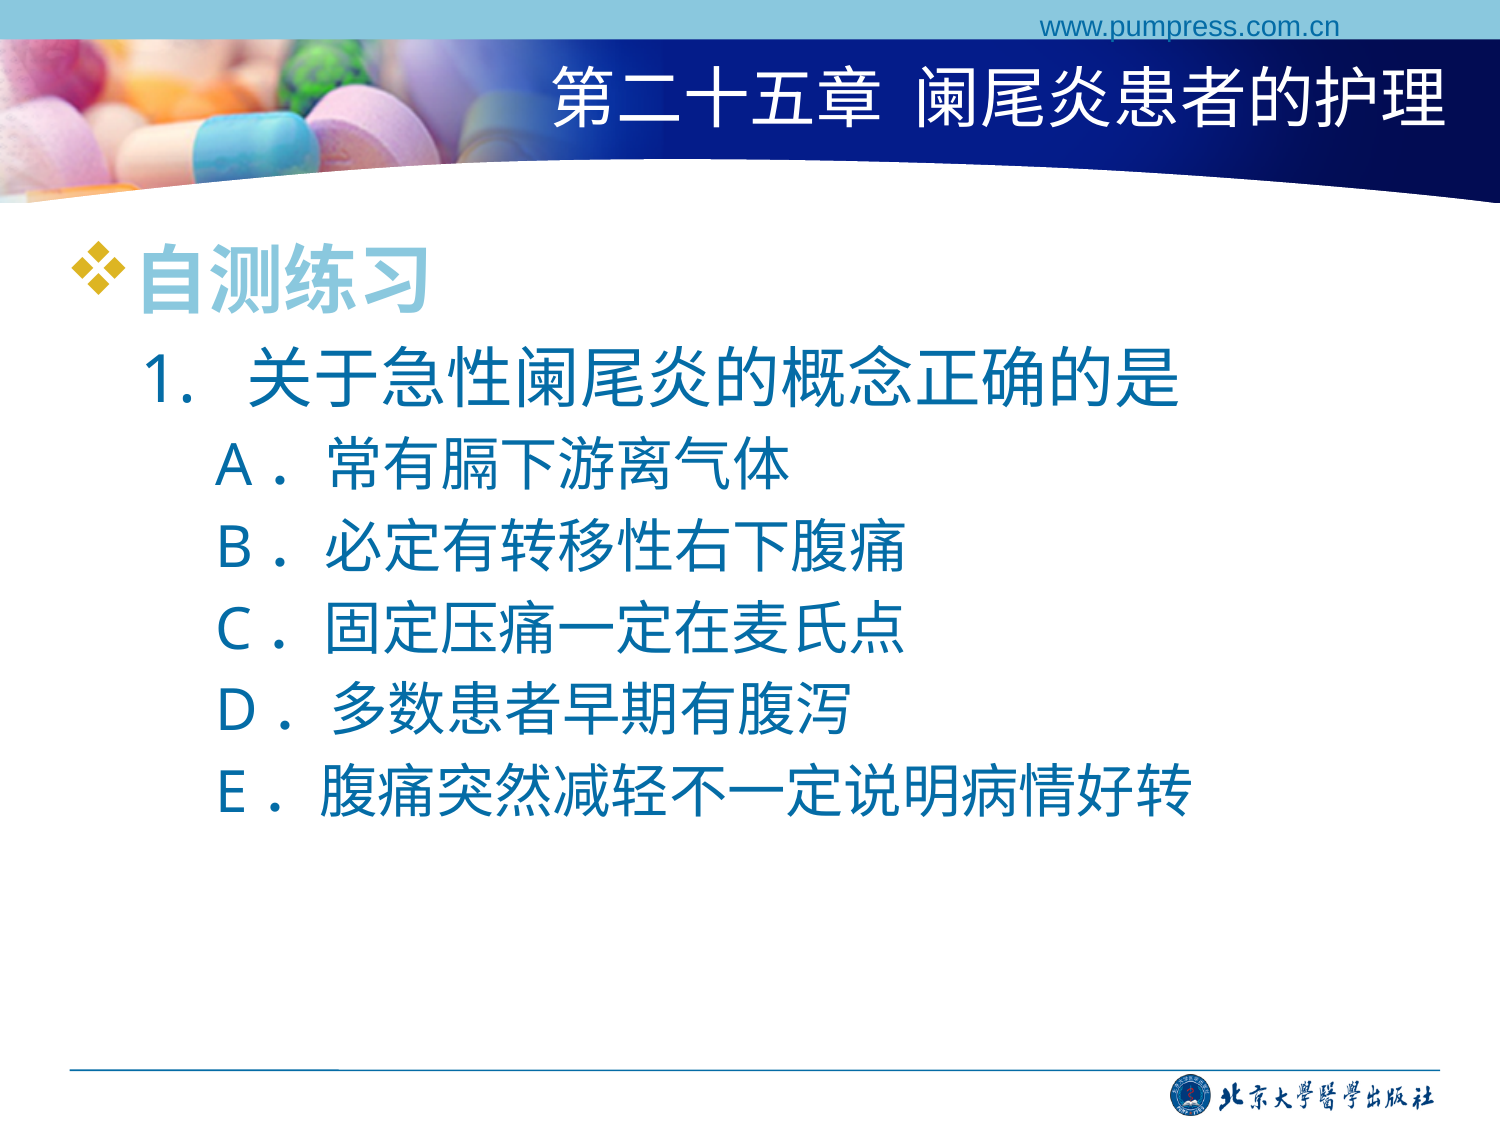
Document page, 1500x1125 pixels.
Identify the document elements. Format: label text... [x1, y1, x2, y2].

list 自测练习 1. 关于急性阑尾炎的概念正确的是 A．常有膈下游离气体 B．必定有转移性右下腹痛 C．固定压痛一定在麦氏点 D．多数患者早期有腹泻 E．腹痛突然减轻不一定说明病情好转 [49, 224, 1463, 1026]
picture [0, 40, 1500, 203]
title 第二十五章 阑尾炎患者的护理 [137, 49, 1463, 143]
picture [1170, 1074, 1436, 1118]
slide_number www.pumpress.com.cn [1025, 0, 1463, 38]
